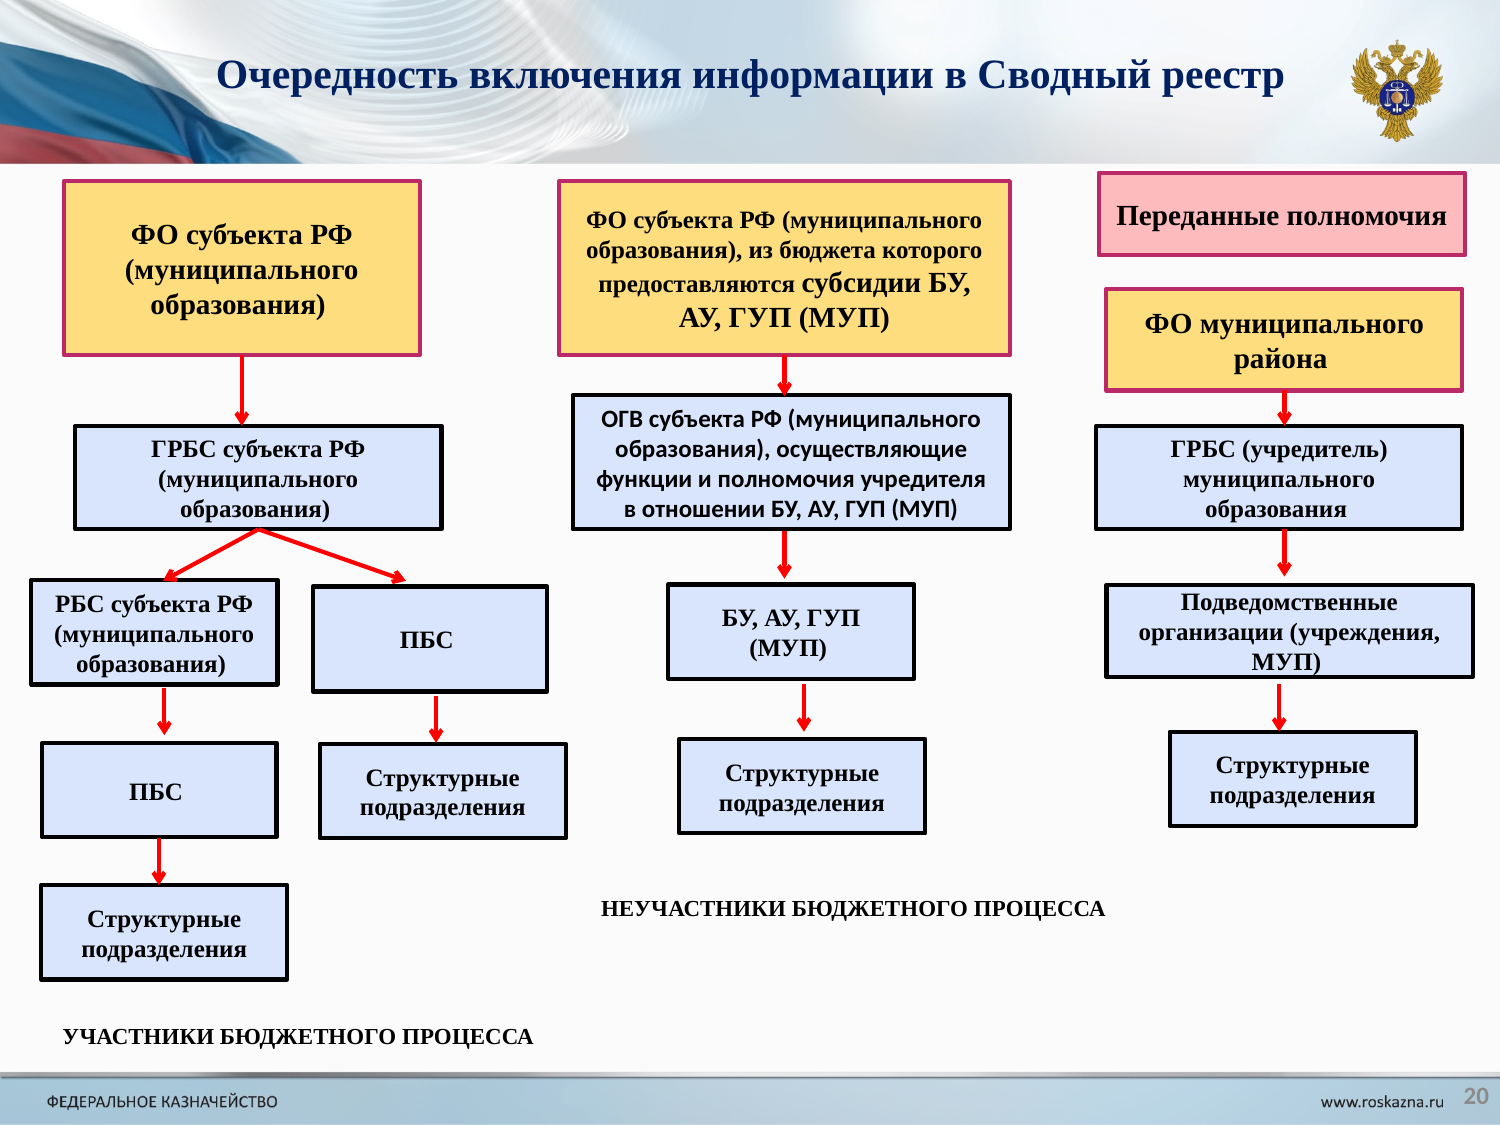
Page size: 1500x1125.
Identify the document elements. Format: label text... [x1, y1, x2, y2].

text_box ГРБС (учредитель) муниципального образования [1094, 424, 1464, 531]
text_box РБС субъекта РФ (муниципального образования) [29, 578, 280, 687]
text_box Структурные подразделения [318, 742, 568, 840]
text_box ФО муниципального района [1104, 287, 1464, 393]
text_box Очередность включения информации в Сводный реестр [159, 0, 1353, 105]
text_box [787, 473, 1282, 538]
text_box Структурные подразделения [39, 883, 289, 982]
text_box НЕУЧАСТНИКИ БЮДЖЕТНОГО ПРОЦЕССА [535, 881, 1177, 933]
text_box ФО субъекта РФ (муниципального образования), из бюджета которого предоставляются субсидии БУ, АУ, ГУП (МУП) [557, 179, 1012, 357]
text_box [1287, 531, 1420, 538]
text_box ФО субъекта РФ (муниципального образования) [62, 179, 422, 357]
text_box Структурные подразделения [677, 737, 927, 835]
text_box [53, 473, 158, 538]
text_box УЧАСТНИКИ БЮДЖЕТНОГО ПРОЦЕССА [0, 1009, 622, 1061]
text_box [162, 528, 257, 582]
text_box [258, 528, 407, 582]
text_box [411, 473, 782, 538]
text_box ПБС [40, 741, 279, 839]
text_box Переданные полномочия [1097, 171, 1467, 257]
text_box ОГВ субъекта РФ (муниципального образования), осуществляющие функции и полномочия учредителя в отношении БУ, АУ, ГУП (МУП) [571, 393, 1012, 531]
picture [0, 0, 1500, 1125]
slide_number 20 [1154, 1065, 1500, 1125]
text_box Подведомственные организации (учреждения, МУП) [1104, 583, 1475, 679]
text_box БУ, АУ, ГУП (МУП) [666, 582, 916, 681]
text_box ГРБС субъекта РФ (муниципального образования) [73, 424, 444, 531]
text_box ПБС [311, 584, 549, 694]
text_box Структурные подразделения [1168, 730, 1418, 828]
